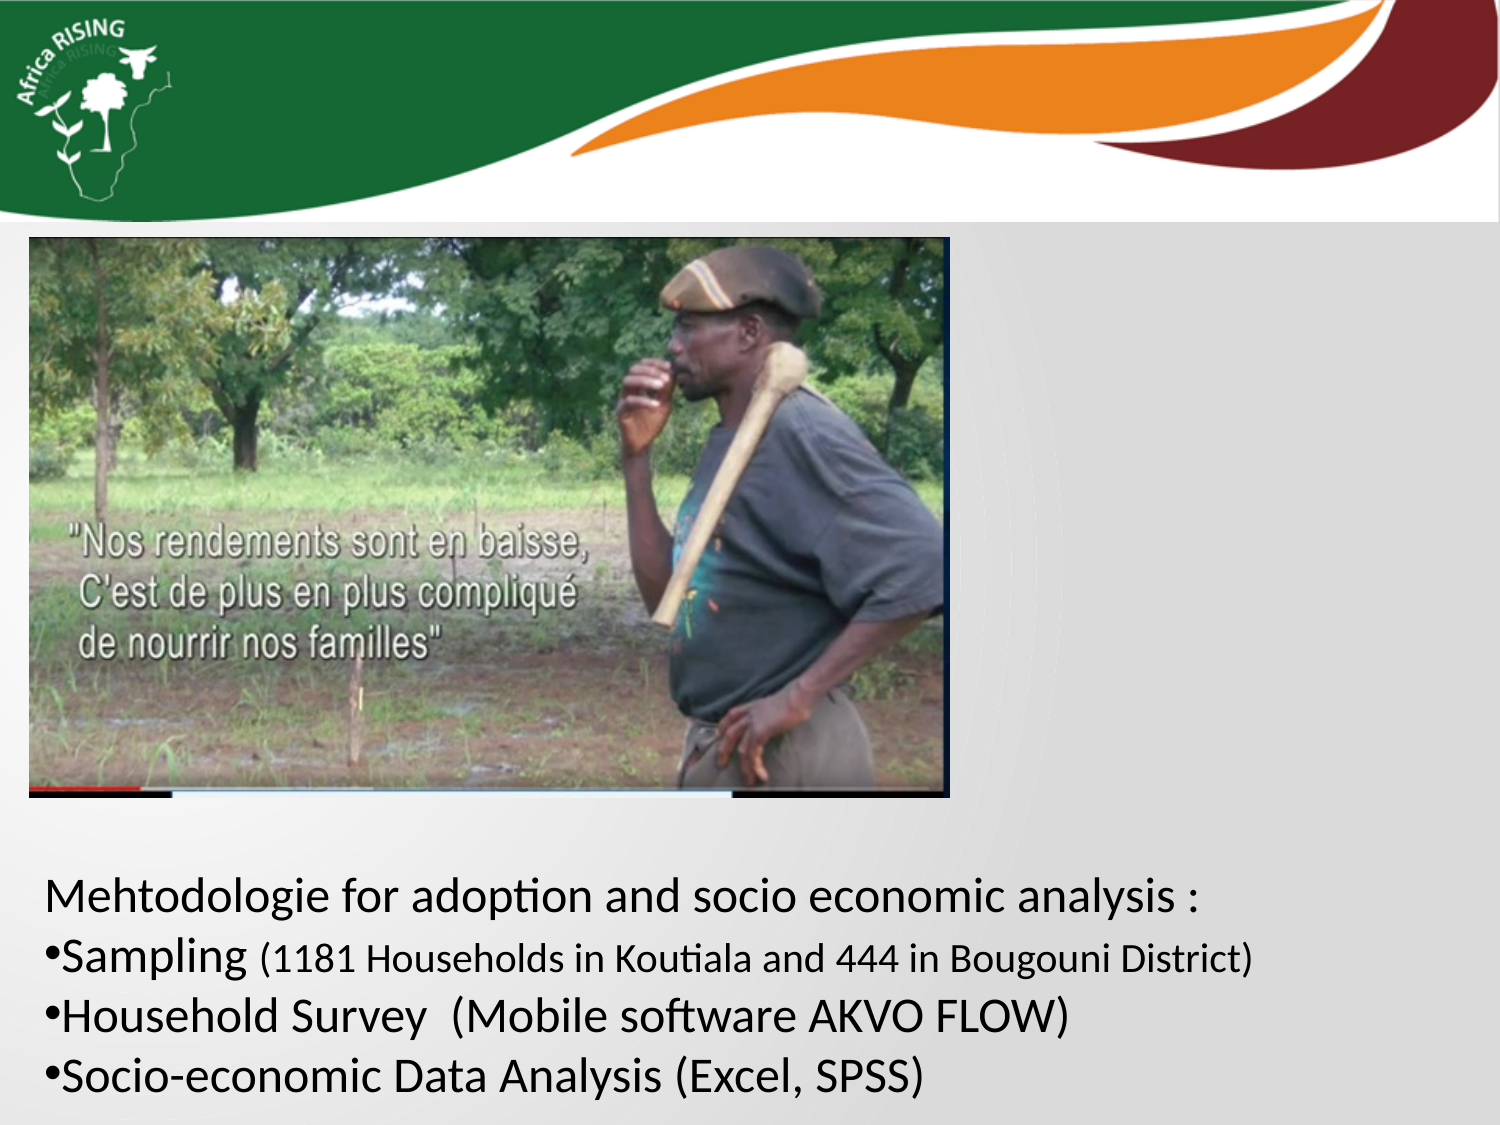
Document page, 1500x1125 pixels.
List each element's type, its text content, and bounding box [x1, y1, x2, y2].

text_box Mehtodologie for adoption and socio economic analysis : Sampling (1181 Households in Koutiala and 444 in Bougouni District) Household Survey (Mobile software AKVO FLOW) Socio-economic Data Analysis (Excel, SPSS) [29, 854, 1500, 1110]
picture [28, 236, 951, 799]
picture [0, 0, 1499, 222]
